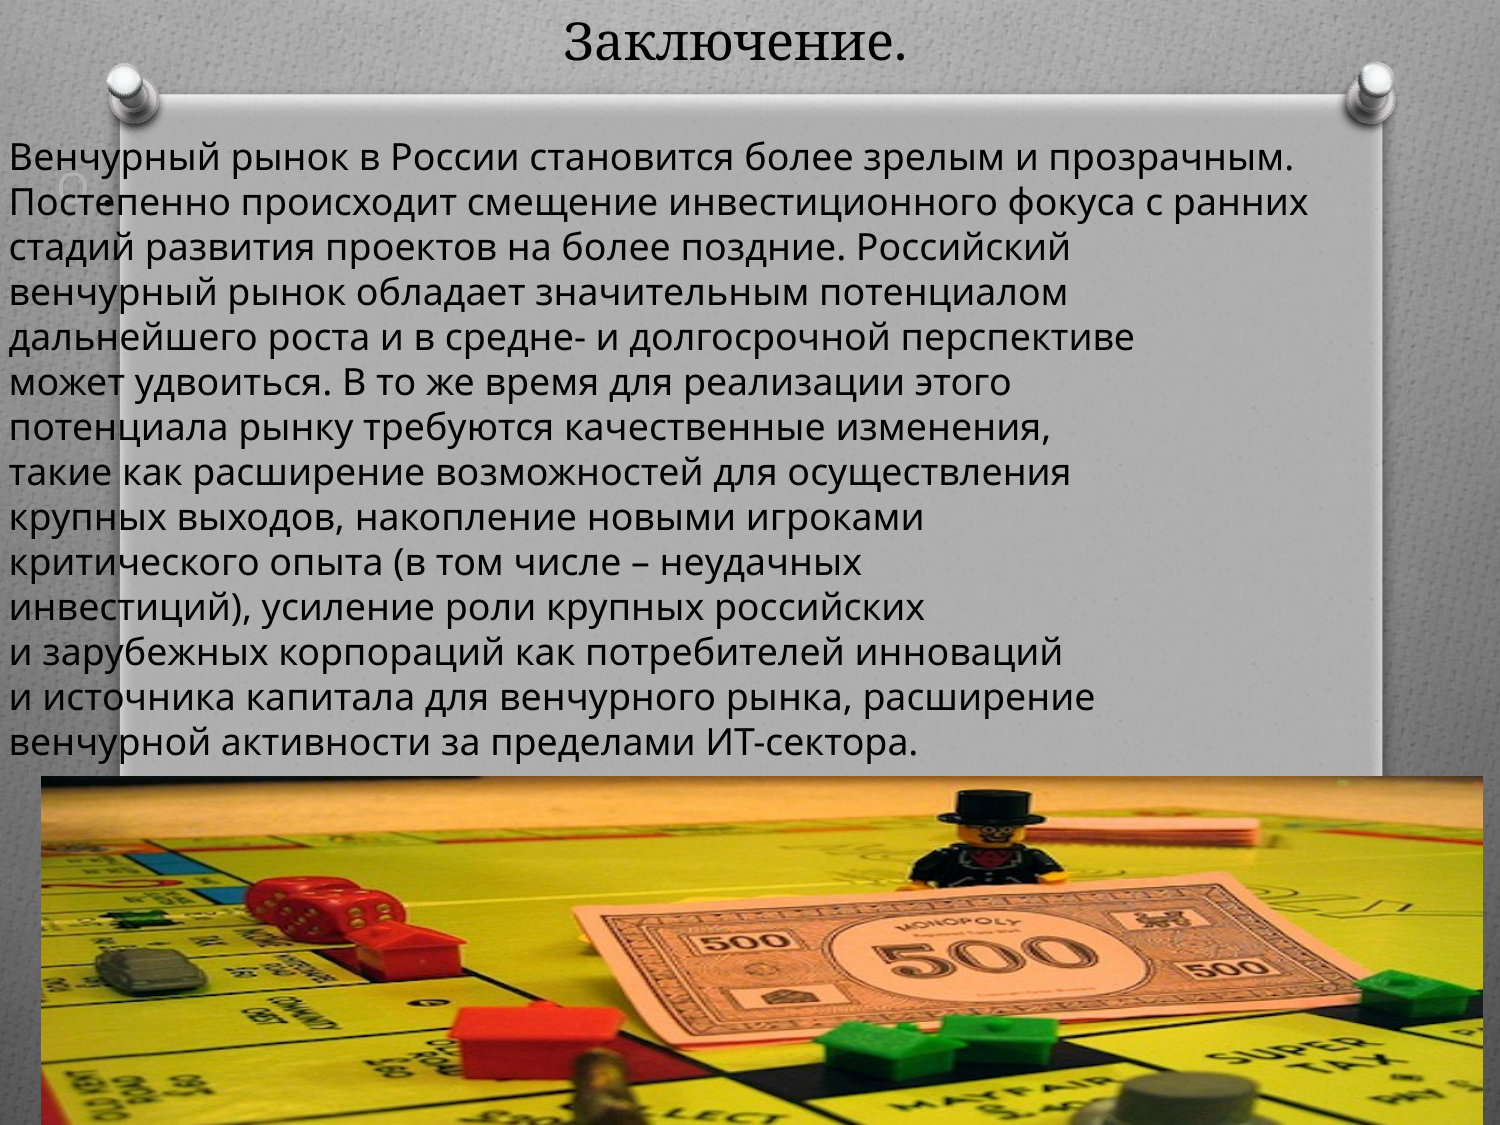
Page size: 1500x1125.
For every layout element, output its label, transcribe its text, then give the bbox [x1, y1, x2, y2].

picture [1317, 35, 1439, 125]
title Заключение. [158, 0, 1313, 79]
picture [75, 29, 193, 125]
list . [41, 771, 1436, 776]
text_box Венчурный рынок в России становится более зрелым и прозрачным. Постепенно происходит смещение инвестиционного фокуса с ранних стадий развития проектов на более поздние. Российский венчурный рынок обладает значительным потенциалом дальнейшего роста и в средне- и долгосрочной перспективе может удвоиться. В то же время для реализации этого потенциала рынку требуются качественные изменения, такие как расширение возможностей для осуществления крупных выходов, накопление новыми игроками критического опыта (в том числе – неудачных инвестиций), усиление роли крупных российских и зарубежных корпораций как потребителей инноваций и источника капитала для венчурного рынка, расширение венчурной активности за пределами ИТ-сектора. [0, 125, 1483, 771]
picture [41, 776, 1483, 1125]
